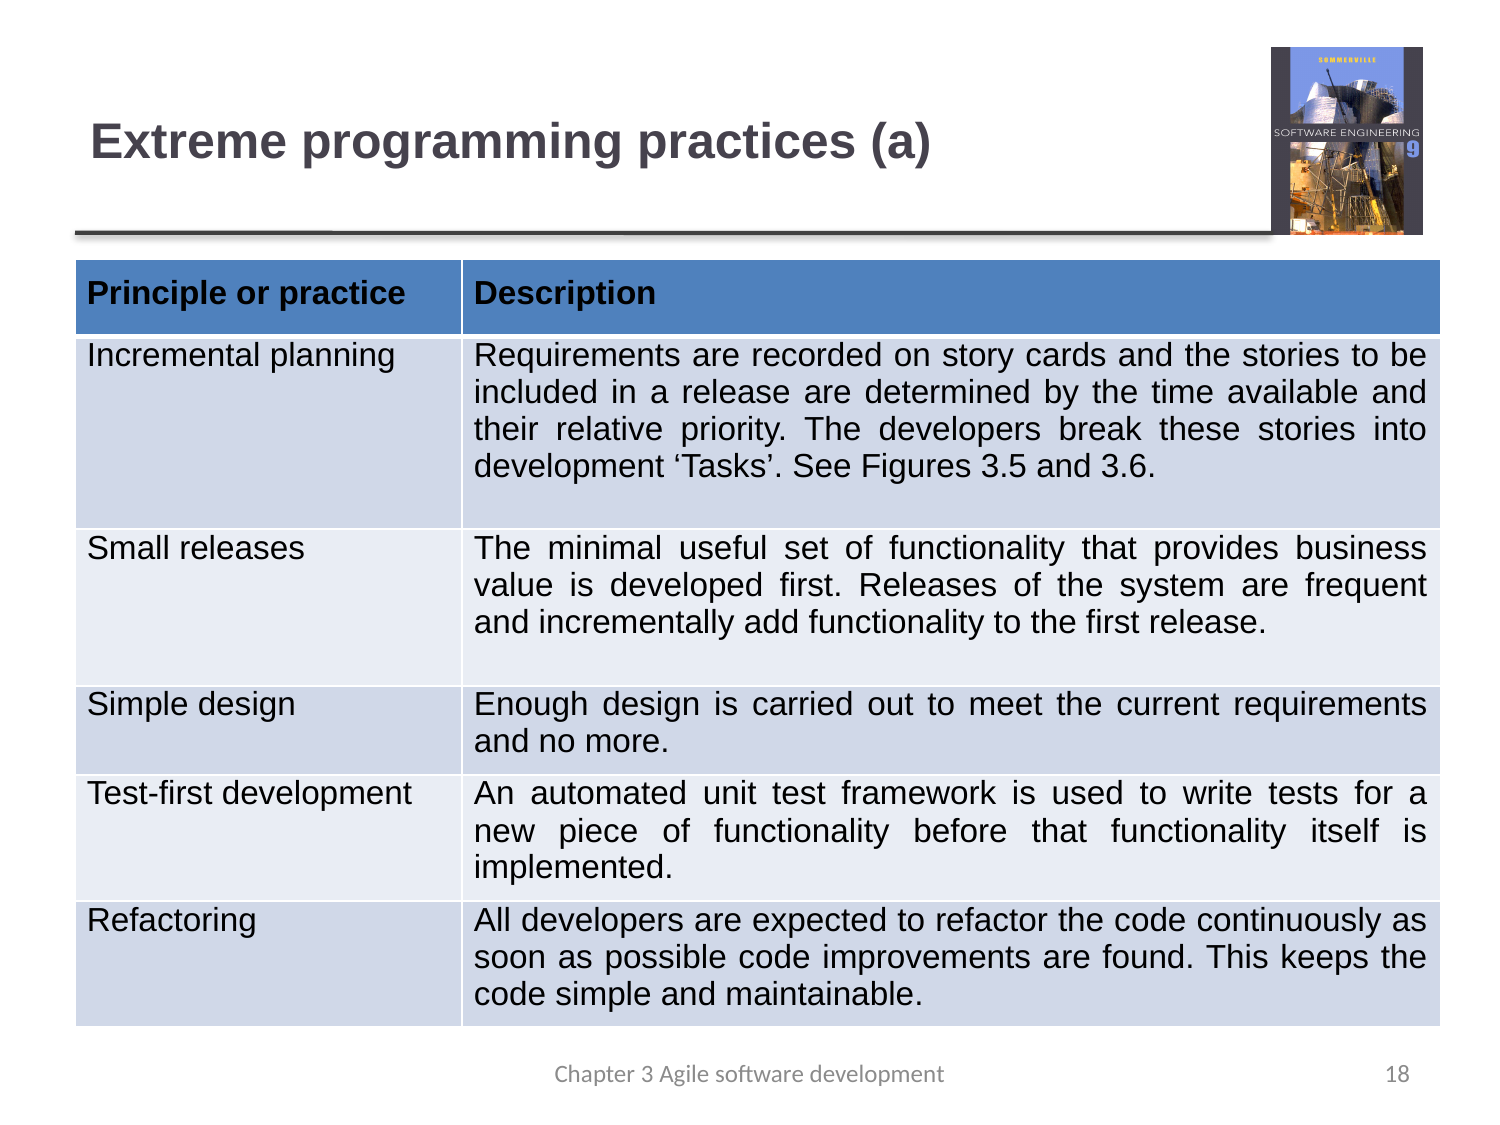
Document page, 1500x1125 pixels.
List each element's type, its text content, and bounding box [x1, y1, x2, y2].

table_header Description [463, 260, 1440, 334]
table_cell Requirements are recorded on story cards and the stories to be included in a release are determined by the time available and their relative priority. The developers break these stories into development ‘Tasks’. See Figures 3.5 and 3.6. [463, 339, 1440, 528]
table_cell Enough design is carried out to meet the current requirements and no more. [463, 687, 1440, 774]
table_cell All developers are expected to refactor the code continuously as soon as possible code improvements are found. This keeps the code simple and maintainable. [463, 902, 1440, 1026]
slide_number 18 [1074, 1042, 1425, 1103]
table_cell An automated unit test framework is used to write tests for a new piece of functionality before that functionality itself is implemented. [463, 776, 1440, 900]
table_cell Refactoring [76, 902, 461, 1026]
table_cell Simple design [76, 687, 461, 774]
footer Chapter 3 Agile software development [512, 1042, 988, 1103]
table_cell Small releases [76, 530, 461, 685]
table_cell Incremental planning [76, 339, 461, 528]
picture [1272, 47, 1423, 235]
table_header Principle or practice [76, 260, 461, 334]
title Extreme programming practices (a) [74, 44, 1272, 233]
table_cell The minimal useful set of functionality that provides business value is developed first. Releases of the system are frequent and incrementally add functionality to the first release. [463, 530, 1440, 685]
table_cell Test-first development [76, 776, 461, 900]
